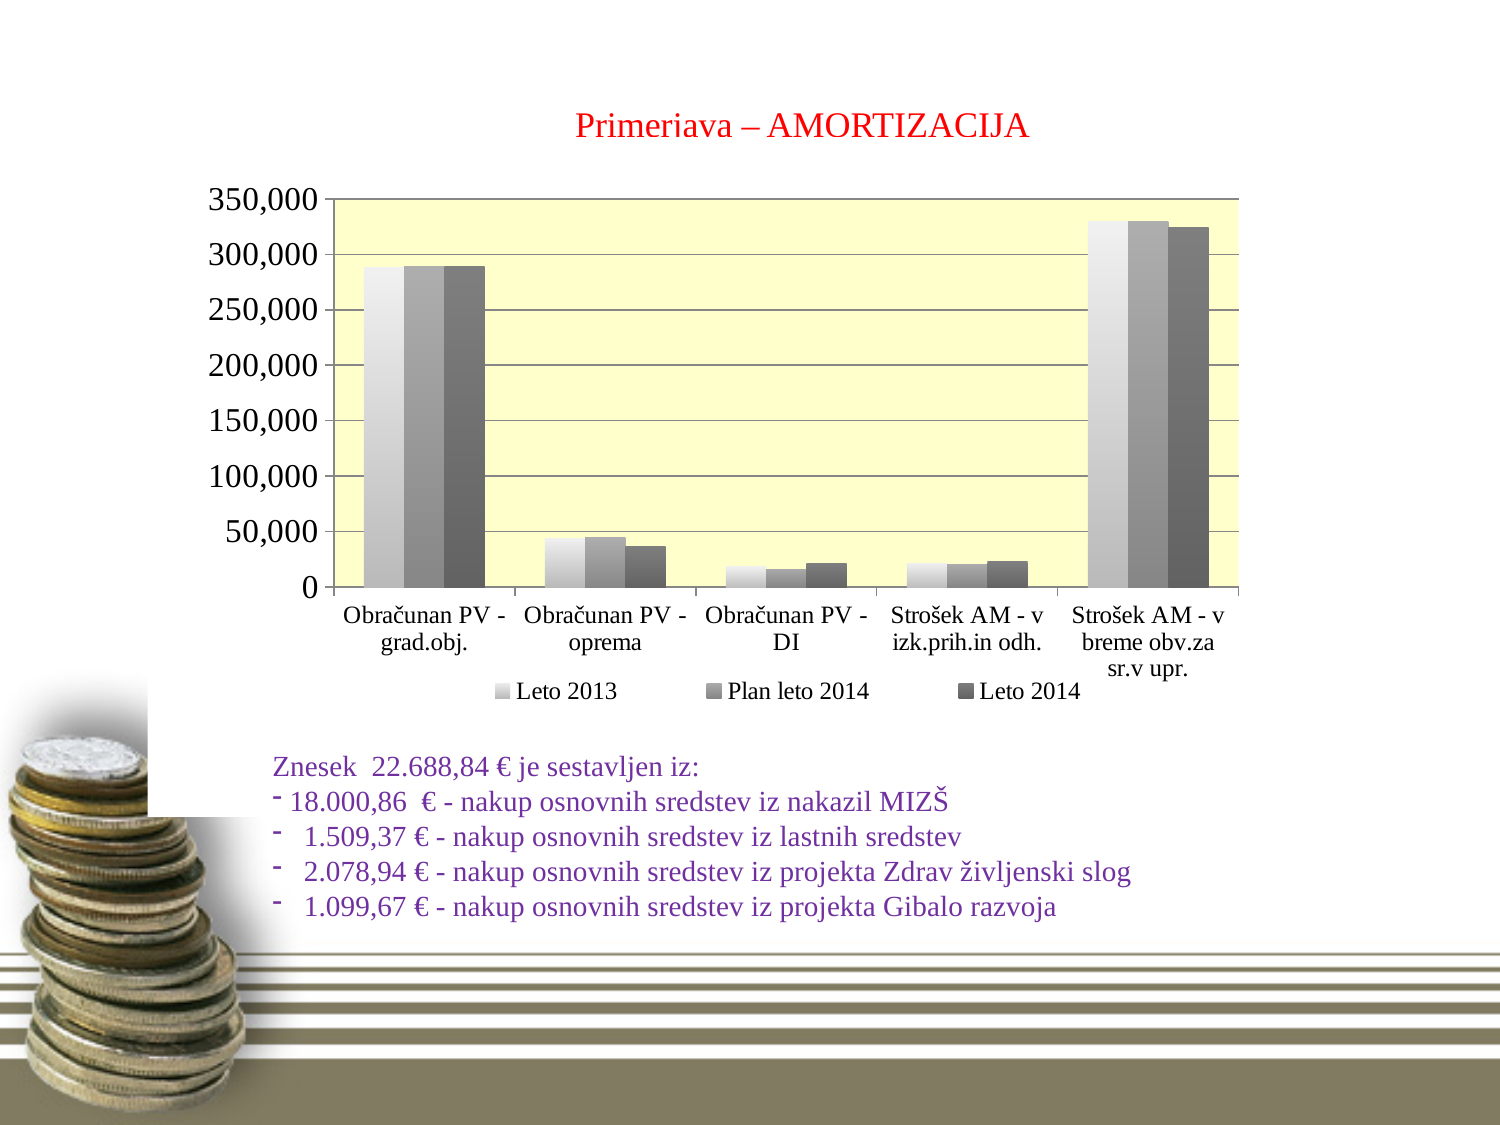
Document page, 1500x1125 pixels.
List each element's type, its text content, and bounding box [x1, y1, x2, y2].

text_box Znesek 22.688,84 € je sestavljen iz: 18.000,86 € - nakup osnovnih sredstev iz nakazil MIZŠ 1.509,37 € - nakup osnovnih sredstev iz lastnih sredstev 2.078,94 € - nakup osnovnih sredstev iz projekta Zdrav življenski slog 1.099,67 € - nakup osnovnih sredstev iz projekta Gibalo razvoja [257, 739, 1447, 930]
chart [147, 136, 1344, 818]
picture [0, 0, 1500, 1125]
title Primerjava – AMORTIZACIJA [234, 93, 1388, 223]
